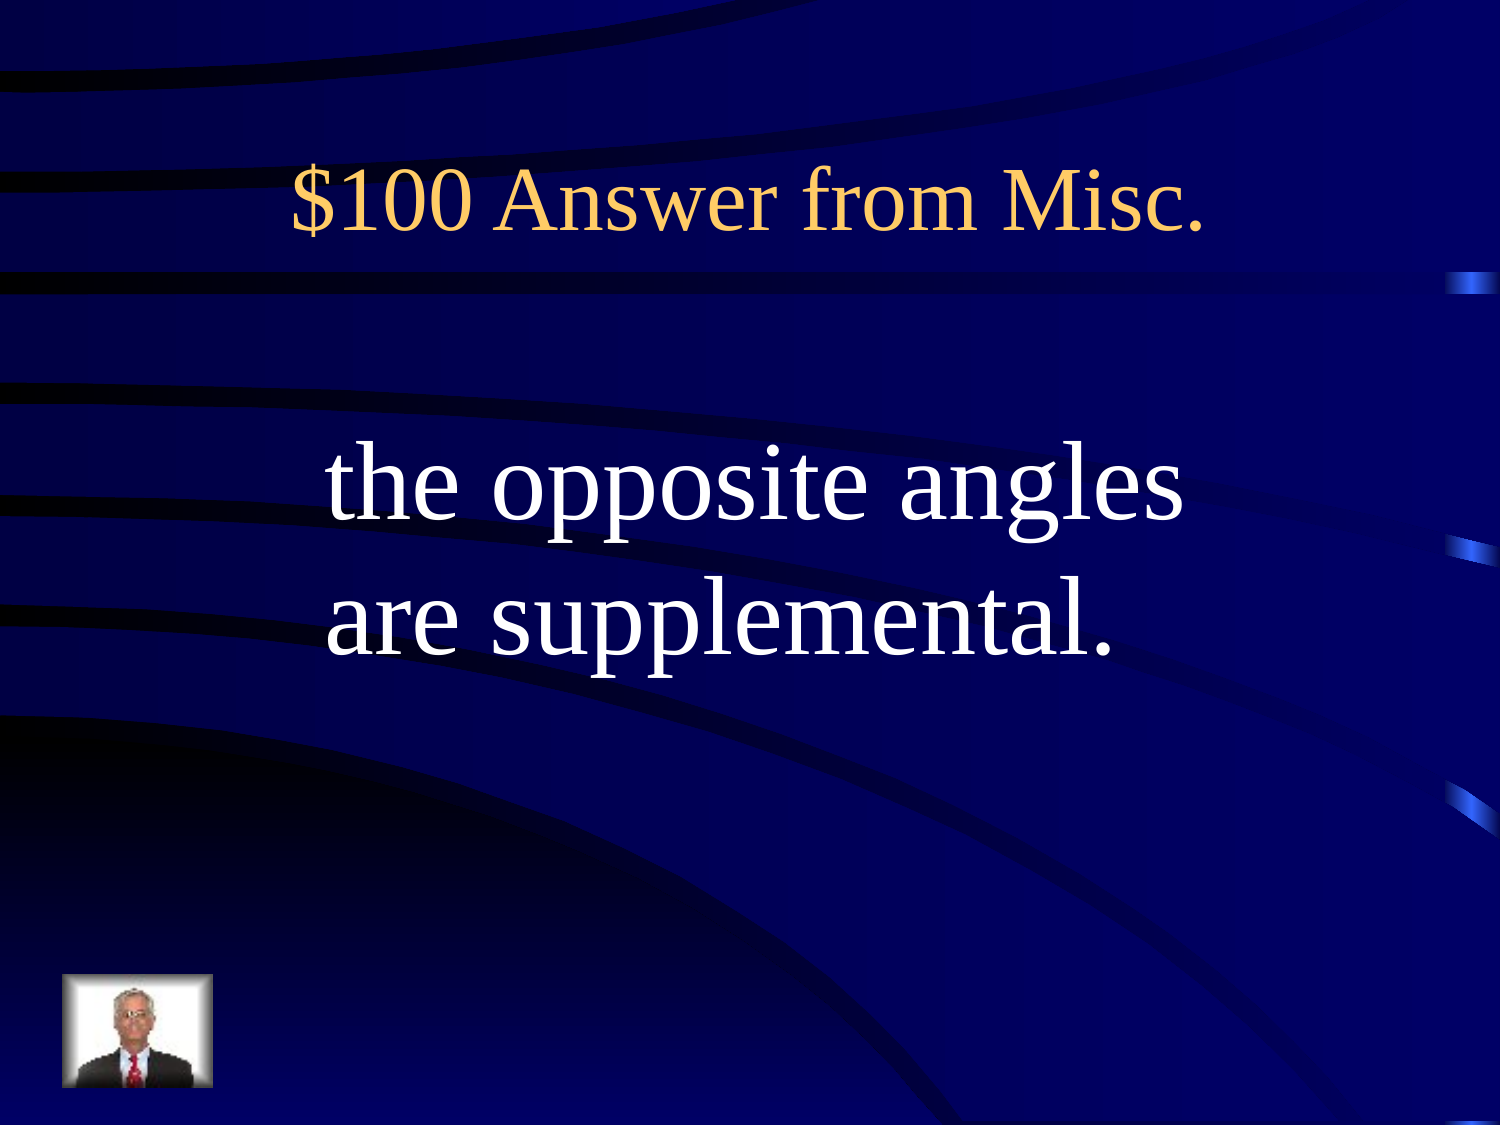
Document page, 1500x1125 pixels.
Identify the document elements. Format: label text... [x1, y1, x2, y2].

text_box the opposite angles are supplemental. [309, 399, 1300, 685]
title $100 Answer from Misc. [112, 99, 1388, 288]
picture [62, 974, 213, 1088]
